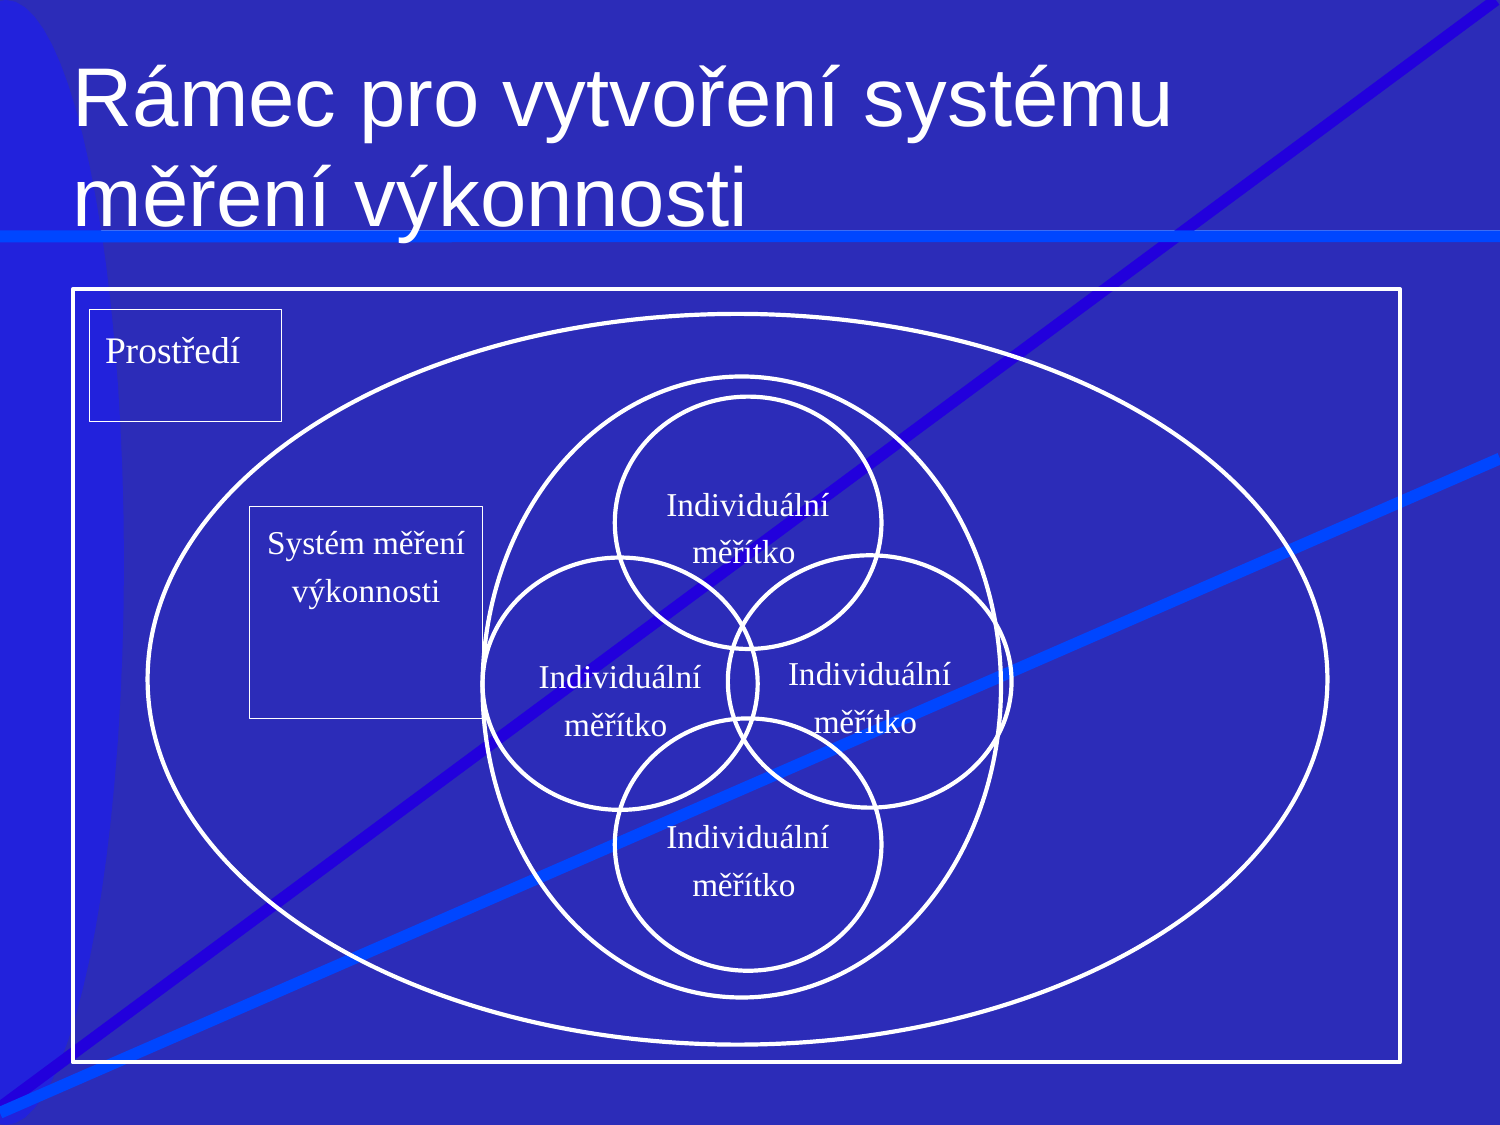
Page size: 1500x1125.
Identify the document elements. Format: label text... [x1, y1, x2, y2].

title Rámec pro vytvoření systému měření výkonnosti [72, 43, 1428, 246]
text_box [72, 289, 1401, 1063]
